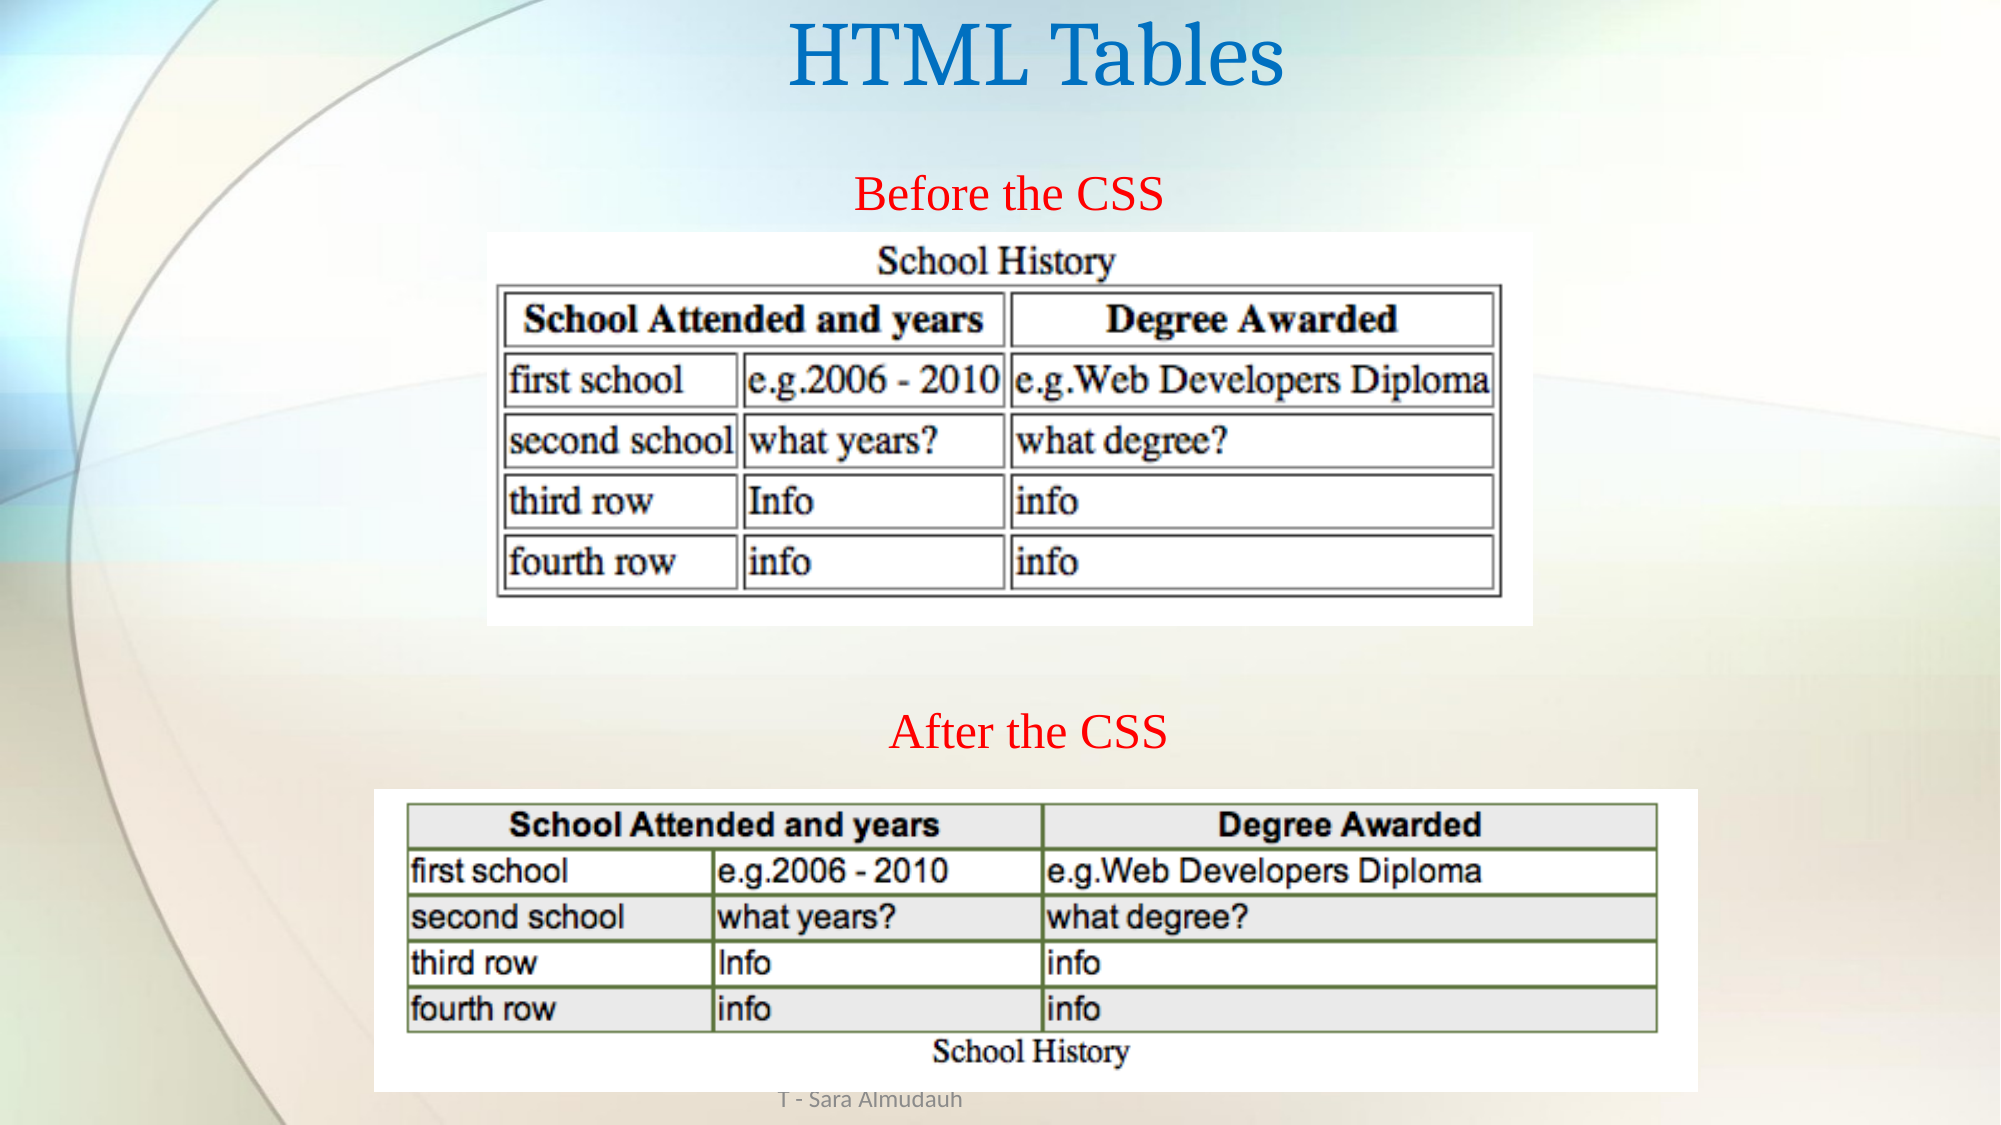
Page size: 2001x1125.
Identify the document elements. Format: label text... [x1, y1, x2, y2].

footer Development of Internet Application 1501CT - Sara Almudauh [762, 1092, 1238, 1103]
title HTML Tables [295, 0, 1777, 105]
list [487, 140, 1534, 717]
text_box After the CSS [873, 717, 1184, 766]
picture [0, 0, 2001, 1125]
